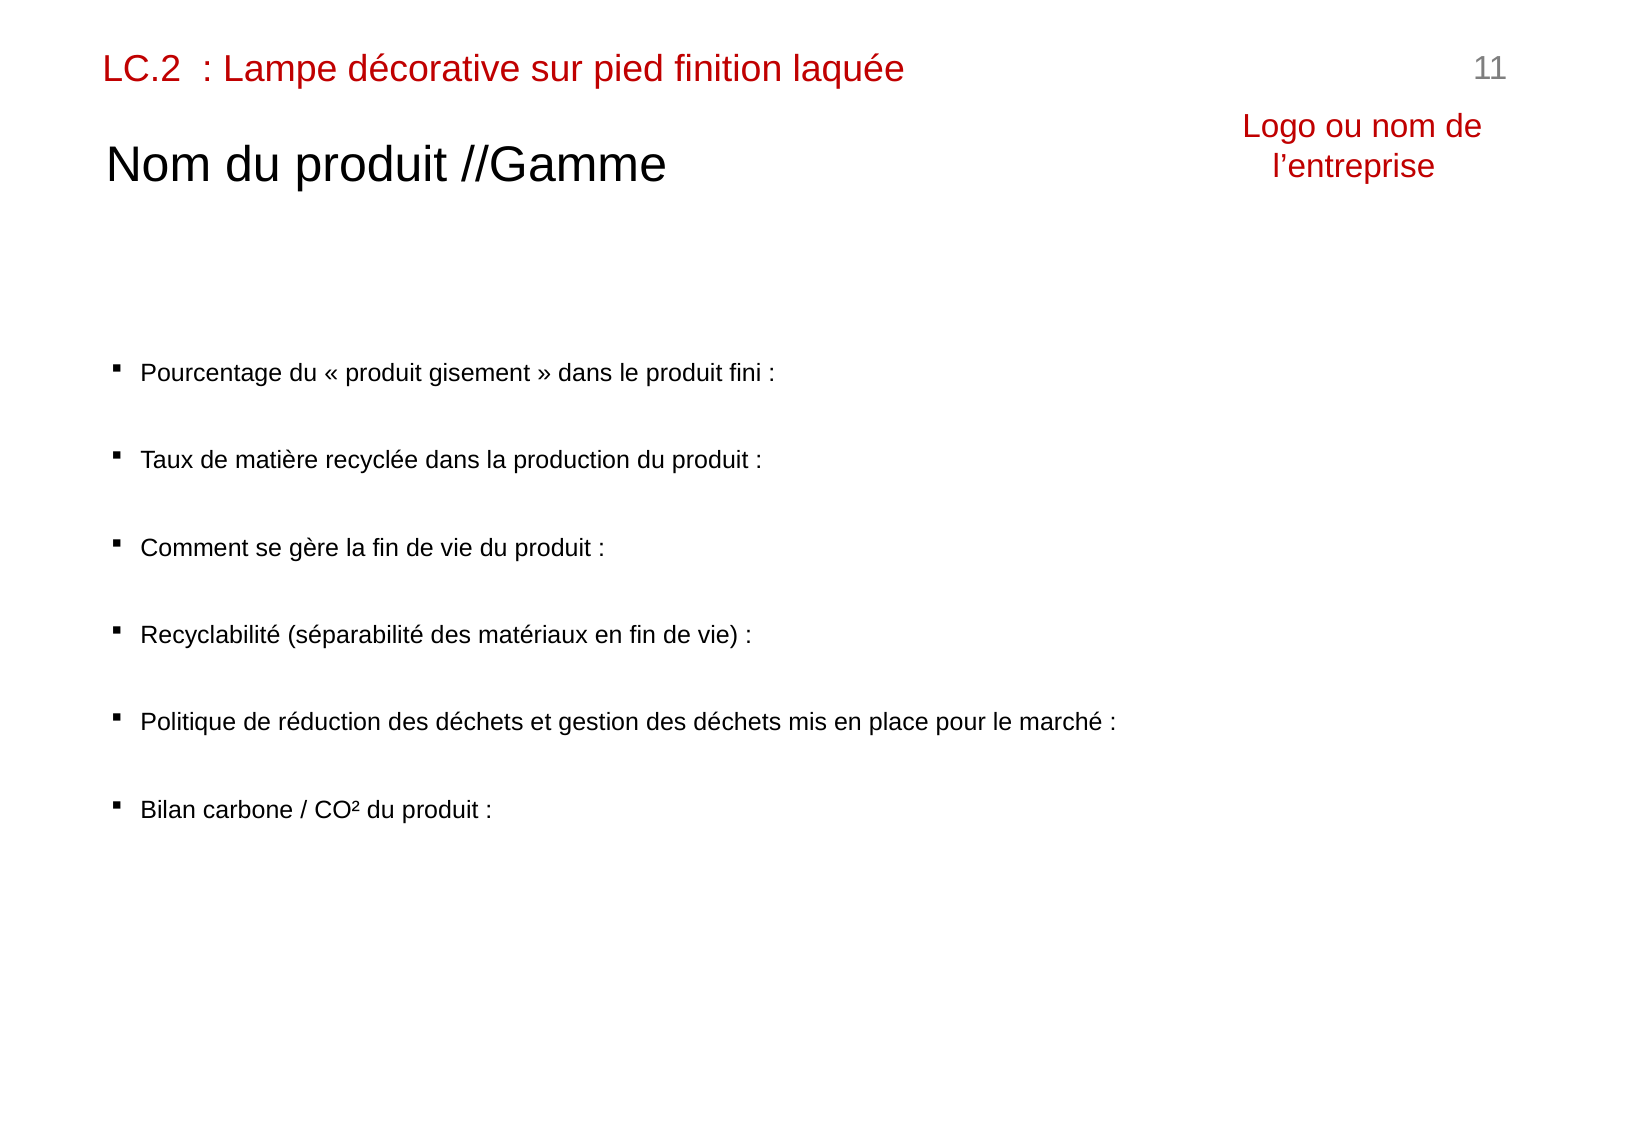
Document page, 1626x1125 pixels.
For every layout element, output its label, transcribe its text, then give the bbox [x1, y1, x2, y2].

text_box Pourcentage du « produit gisement » dans le produit fini : Taux de matière recyclée dans la production du produit : Comment se gère la fin de vie du produit : Recyclabilité (séparabilité des matériaux en fin de vie) : Politique de réduction des déchets et gestion des déchets mis en place pour le marché : Bilan carbone / CO² du produit : [81, 304, 1333, 1067]
list Nom du produit //Gamme [91, 109, 1523, 215]
slide_number 11 [1426, 19, 1523, 91]
title LC.2 : Lampe décorative sur pied finition laquée [102, 19, 1426, 109]
text_box Logo ou nom de l’entreprise [1141, 91, 1567, 197]
